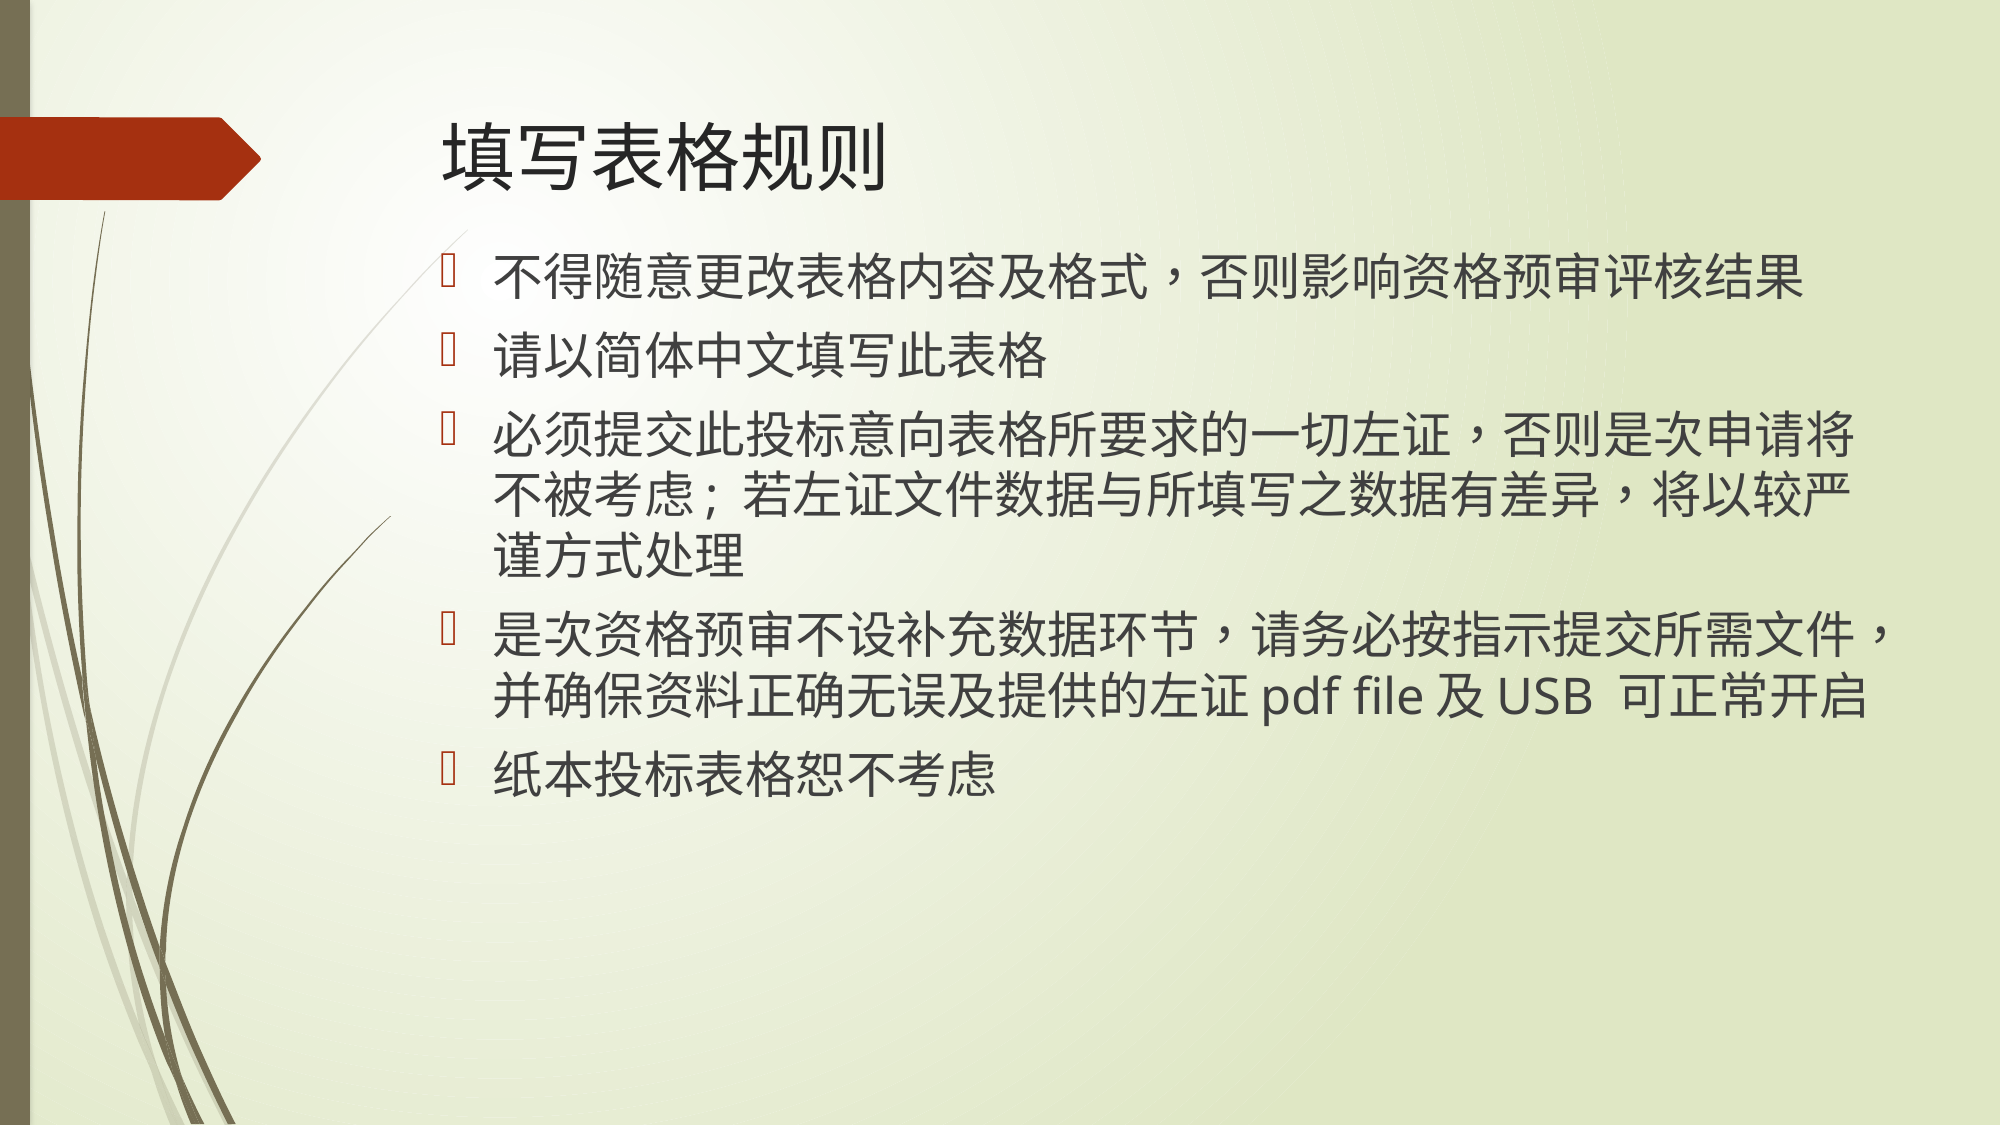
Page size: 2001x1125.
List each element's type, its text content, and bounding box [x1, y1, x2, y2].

title 填写表格规则 [425, 102, 1888, 237]
list 不得随意更改表格内容及格式，否则影响资格预审评核结果 请以简体中文填写此表格 必须提交此投标意向表格所要求的一切左证，否则是次申请将不被考虑; 若左证文件数据与所填写之数据有差异，将以较严谨方式处理 是次资格预审不设补充数据环节，请务必按指示提交所需文件，并确保资料正确无误及提供的左证pdf file及USB 可正常开启 纸本投标表格恕不考虑 [424, 237, 1888, 858]
